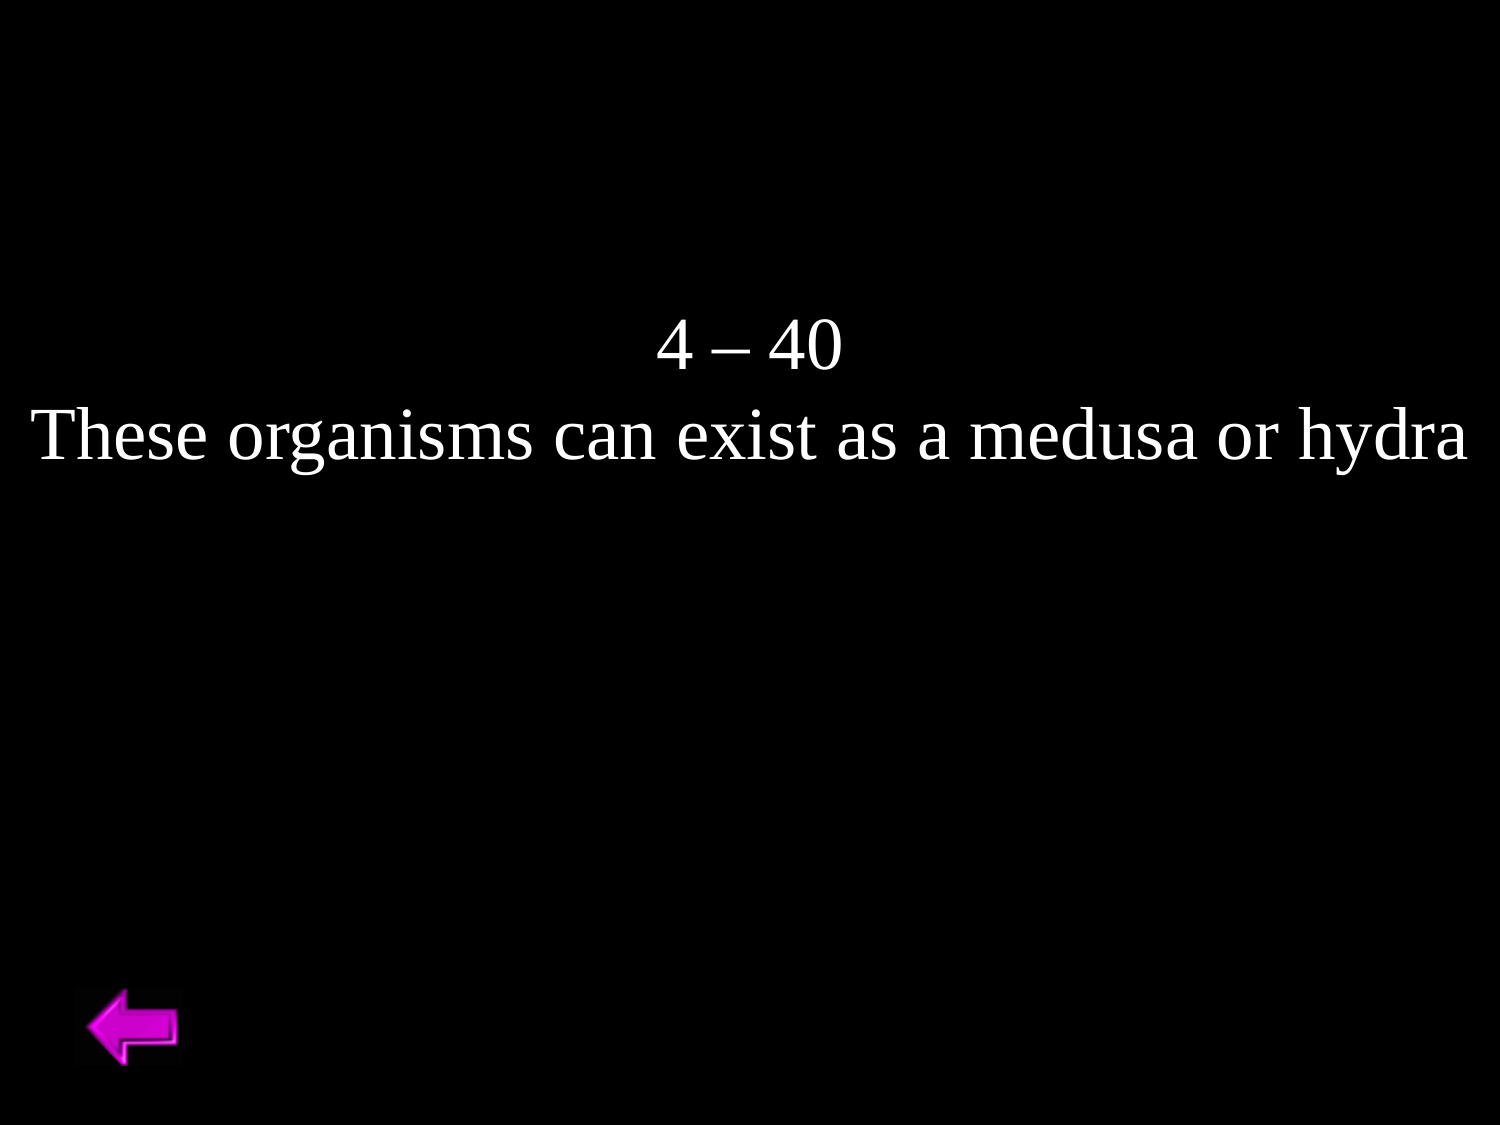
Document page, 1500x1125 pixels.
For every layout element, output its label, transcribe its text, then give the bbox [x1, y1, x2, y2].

text_box 4 – 40 These organisms can exist as a medusa or hydra [12, 287, 1488, 483]
picture [74, 987, 183, 1066]
